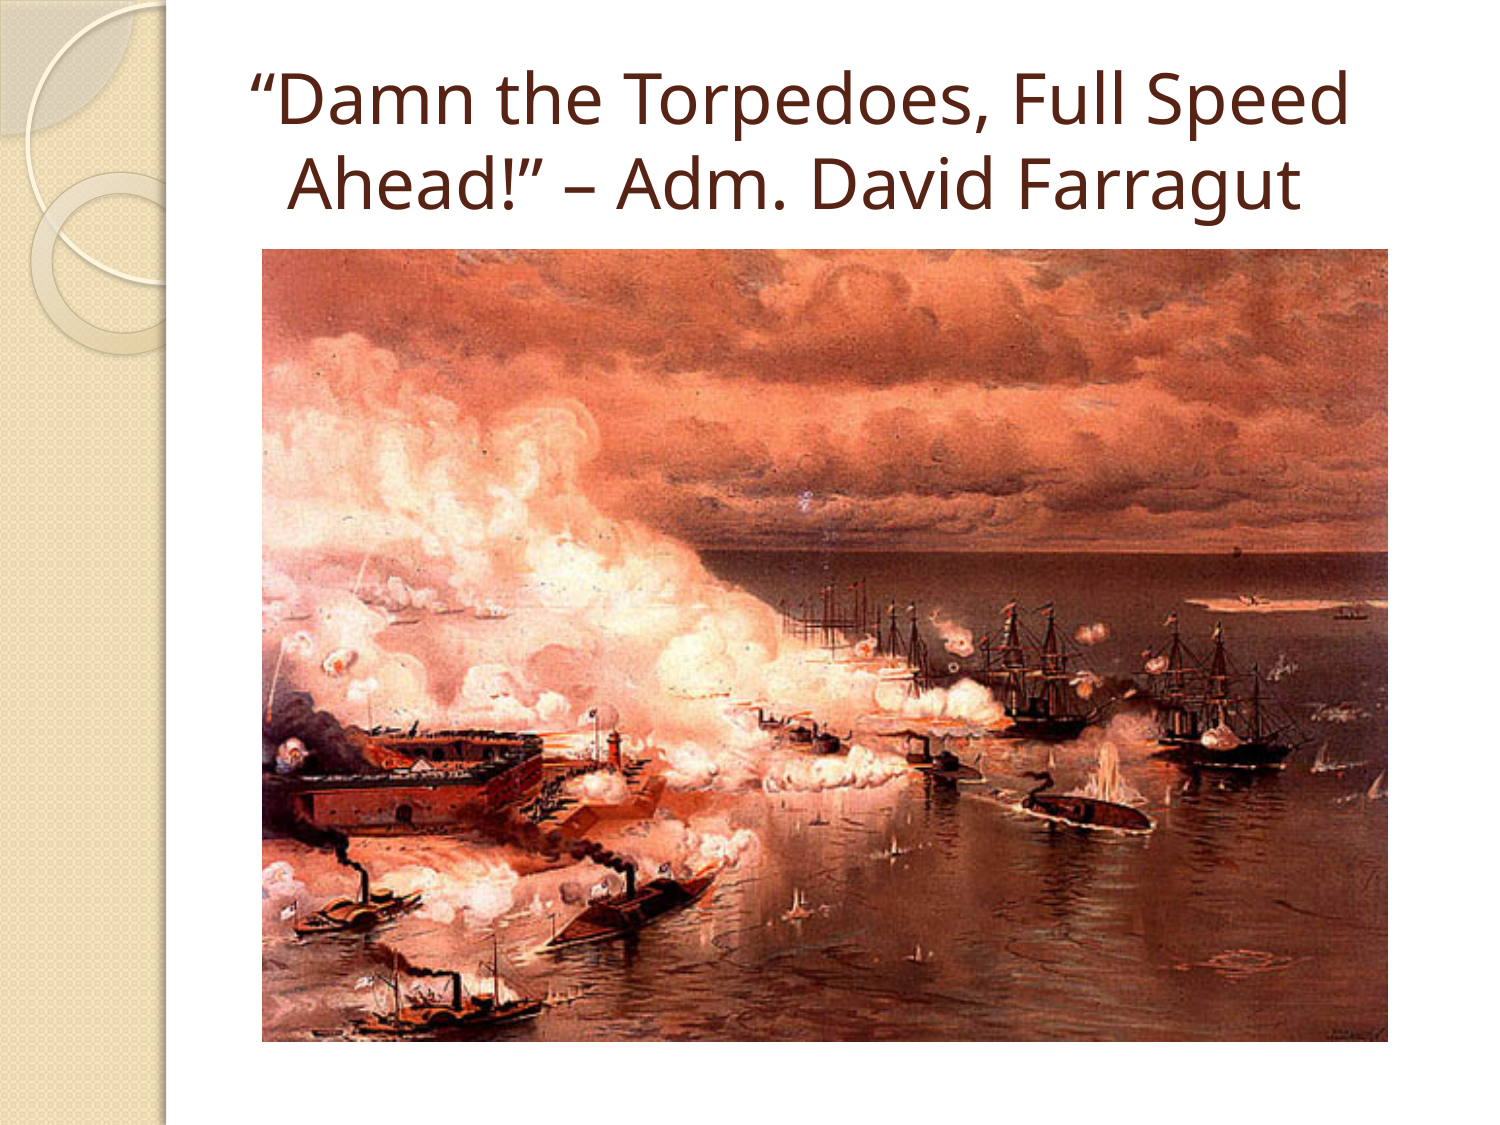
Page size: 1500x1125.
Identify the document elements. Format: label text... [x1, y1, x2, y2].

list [262, 249, 1388, 1042]
title “Damn the Torpedoes, Full Speed Ahead!” – Adm. David Farragut [235, 45, 1466, 233]
